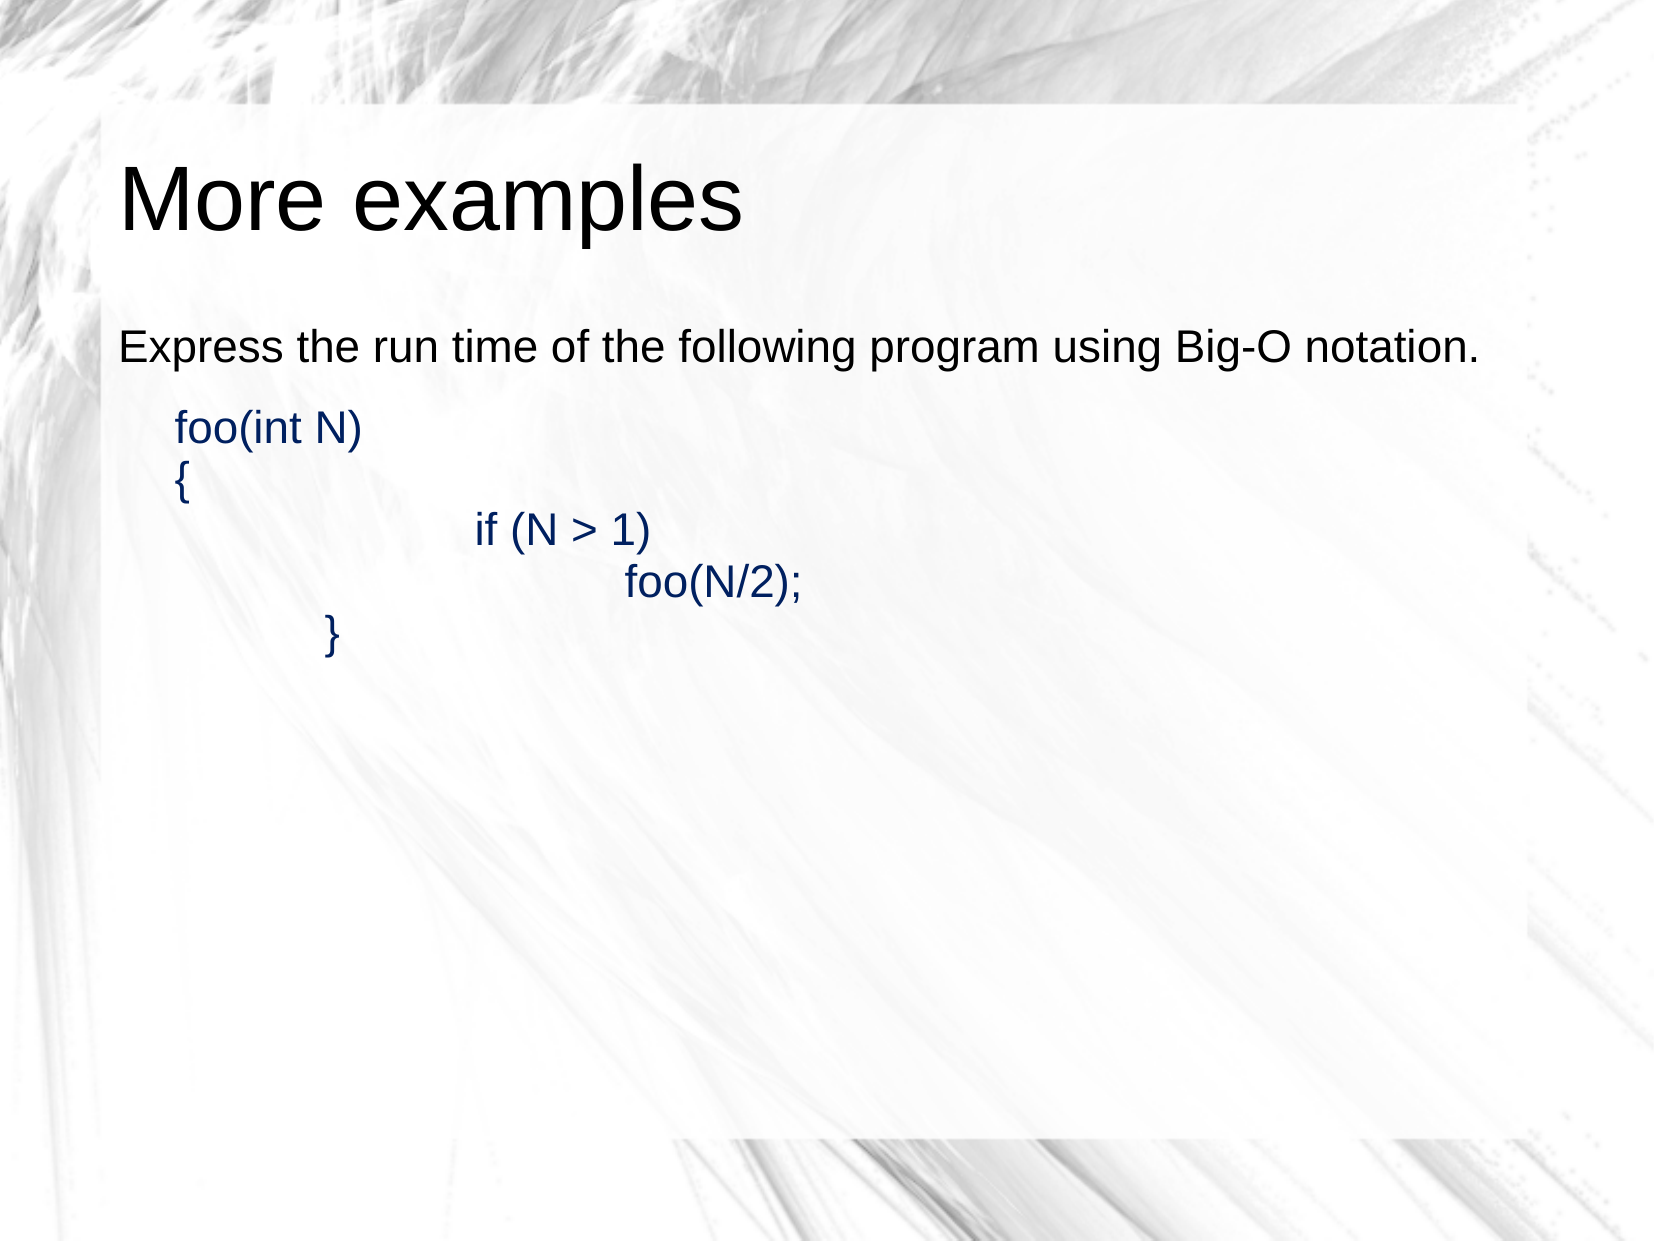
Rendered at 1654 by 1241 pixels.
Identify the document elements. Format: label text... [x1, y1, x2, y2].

picture [0, 0, 1654, 1241]
title More examples [118, 112, 1506, 281]
list Express the run time of the following program using Big-O notation. foo(int N) { if (N > 1) foo(N/2); } [118, 319, 1571, 1109]
